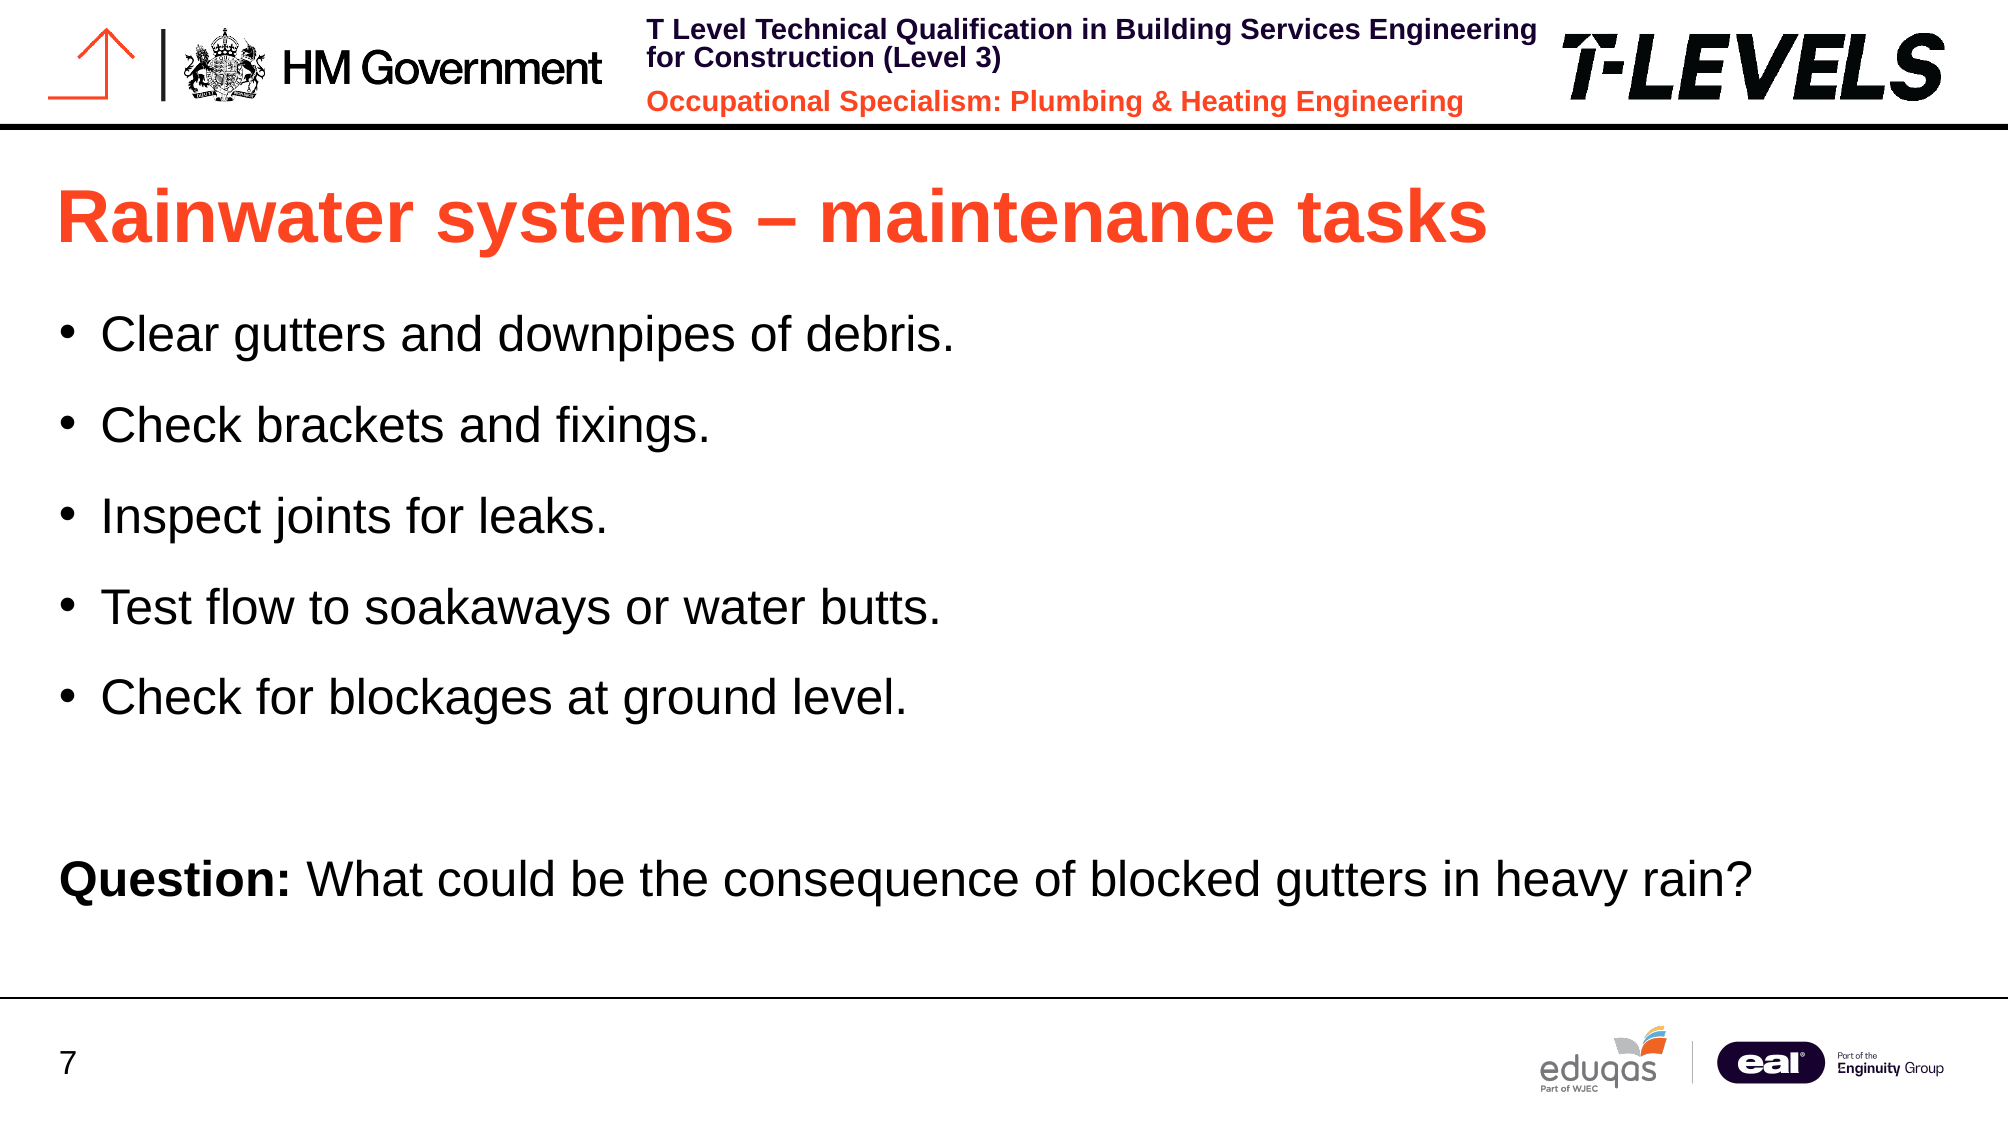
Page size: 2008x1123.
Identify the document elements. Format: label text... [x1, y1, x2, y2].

picture [1543, 25, 1964, 108]
picture [161, 28, 602, 102]
picture [43, 27, 141, 100]
title Rainwater systems – maintenance tasks [41, 111, 1949, 314]
picture [1535, 1021, 1949, 1097]
list Clear gutters and downpipes of debris. Check brackets and fixings. Inspect joints for leaks. Test flow to soakaways or water butts. Check for blockages at ground level. Question: What could be the consequence of blocked gutters in heavy rain? [59, 295, 1949, 975]
